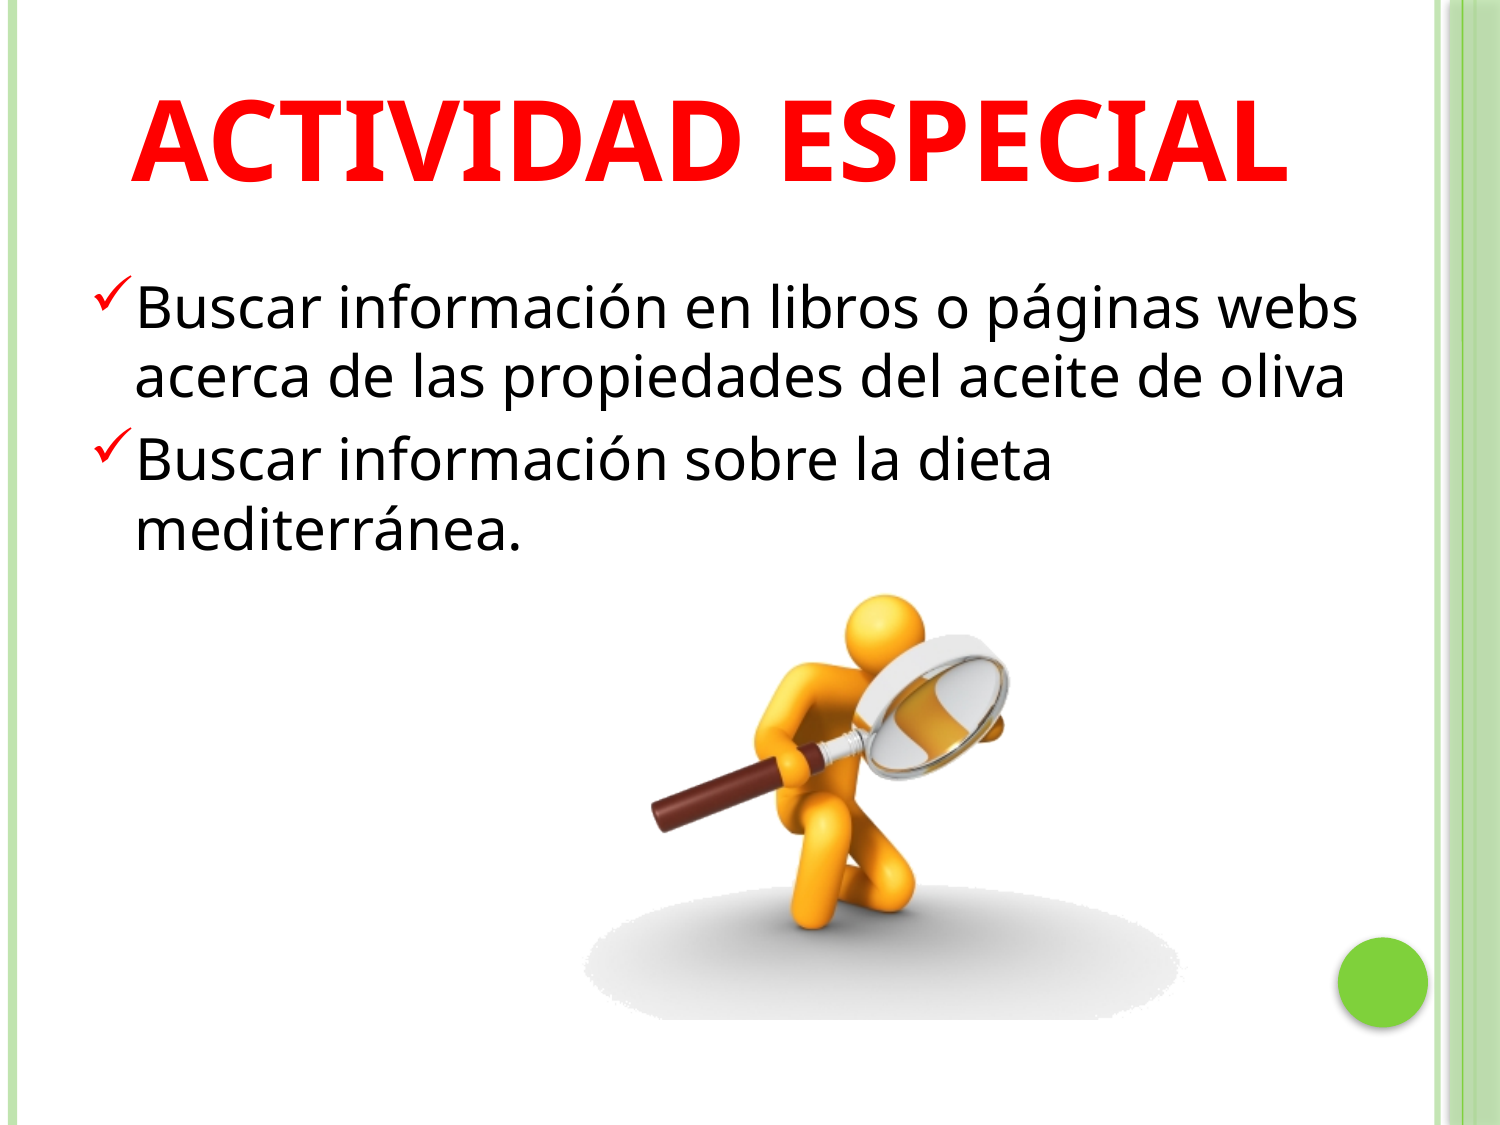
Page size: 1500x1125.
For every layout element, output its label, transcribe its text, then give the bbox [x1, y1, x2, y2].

picture [561, 550, 1188, 1021]
title Actividad especial [99, 23, 1325, 211]
list Buscar información en libros o páginas webs acerca de las propiedades del aceite de oliva Buscar información sobre la dieta mediterránea. [75, 262, 1395, 1062]
